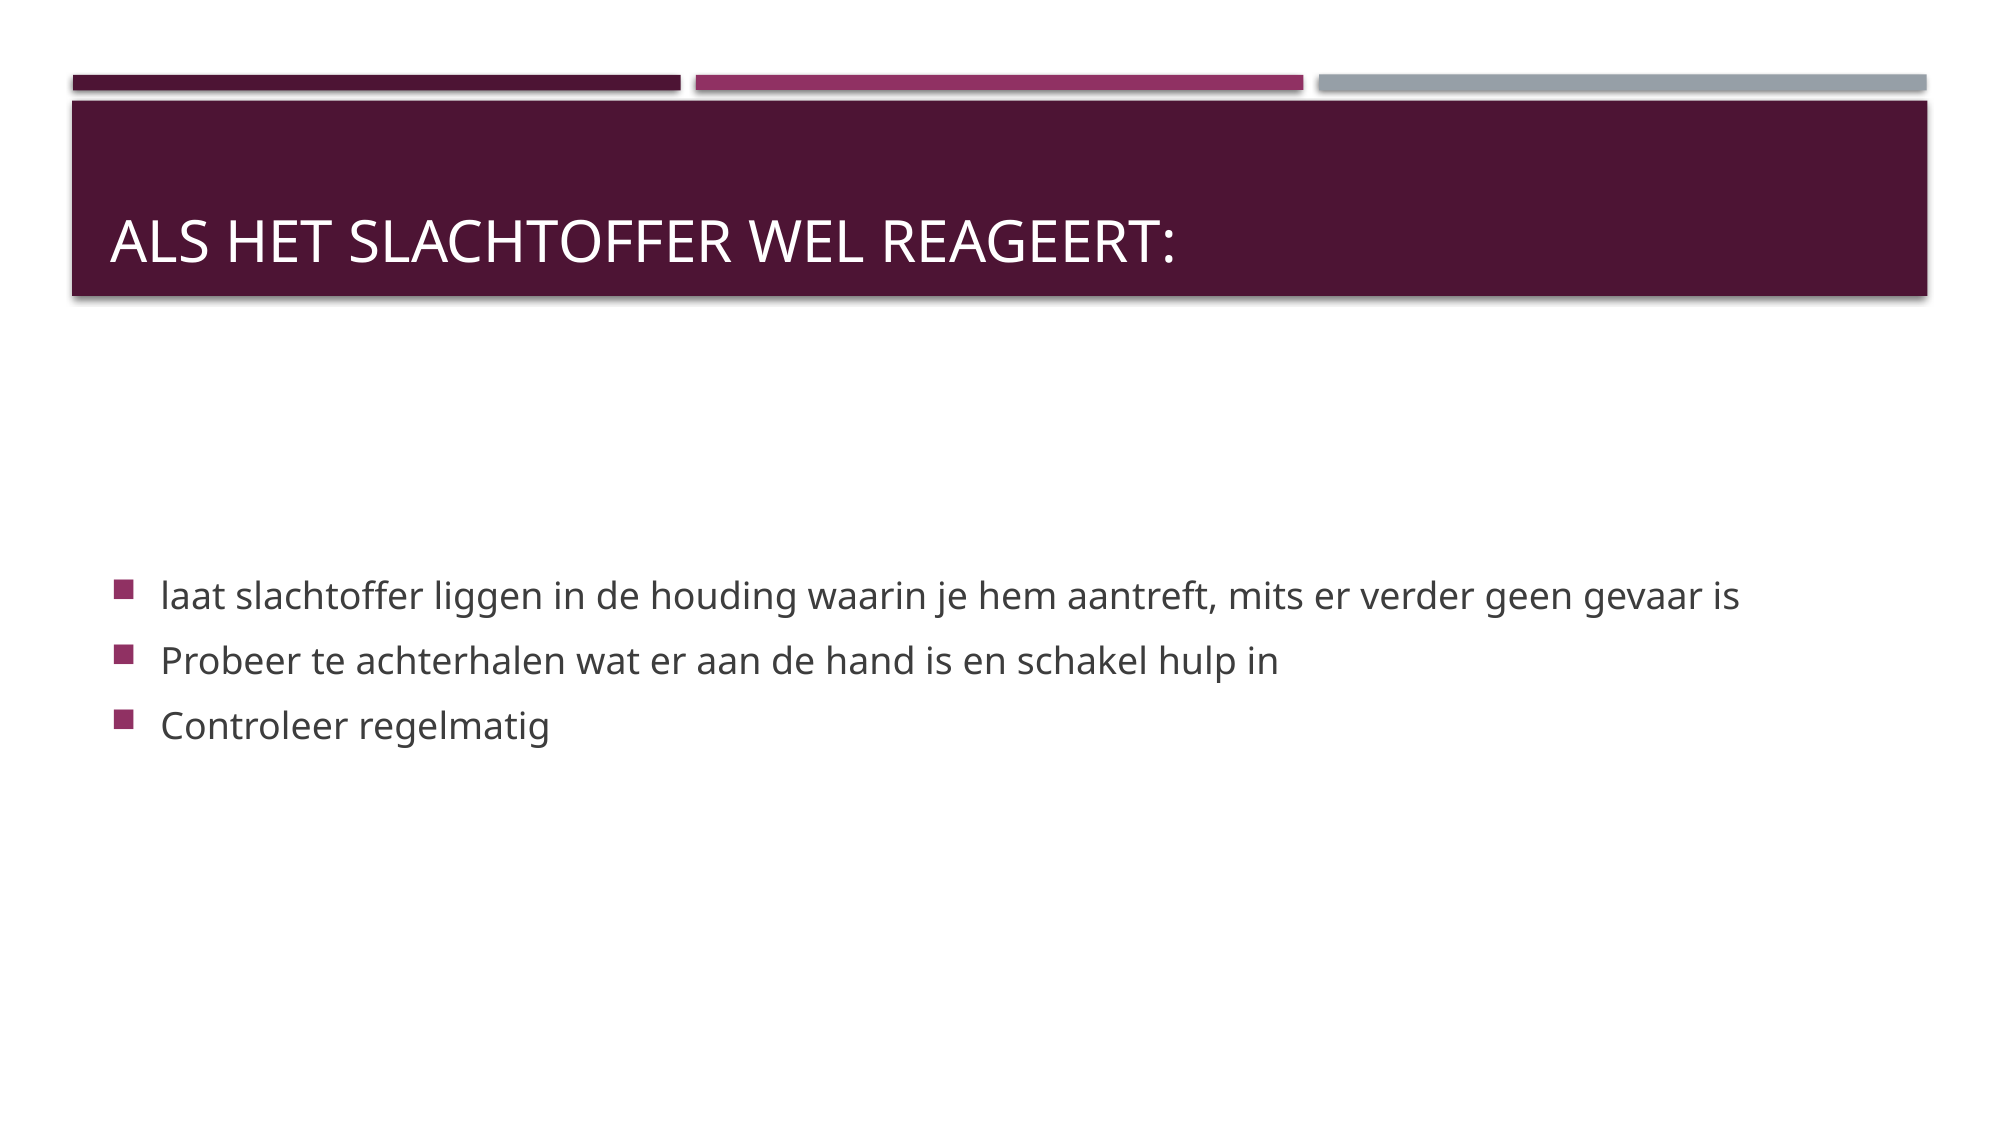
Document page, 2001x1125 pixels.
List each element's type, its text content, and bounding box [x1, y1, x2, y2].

list laat slachtoffer liggen in de houding waarin je hem aantreft, mits er verder geen gevaar is Probeer te achterhalen wat er aan de hand is en schakel hulp in Controleer regelmatig [95, 357, 1905, 962]
title als het slachtoffer wel reageert: [95, 115, 1905, 282]
